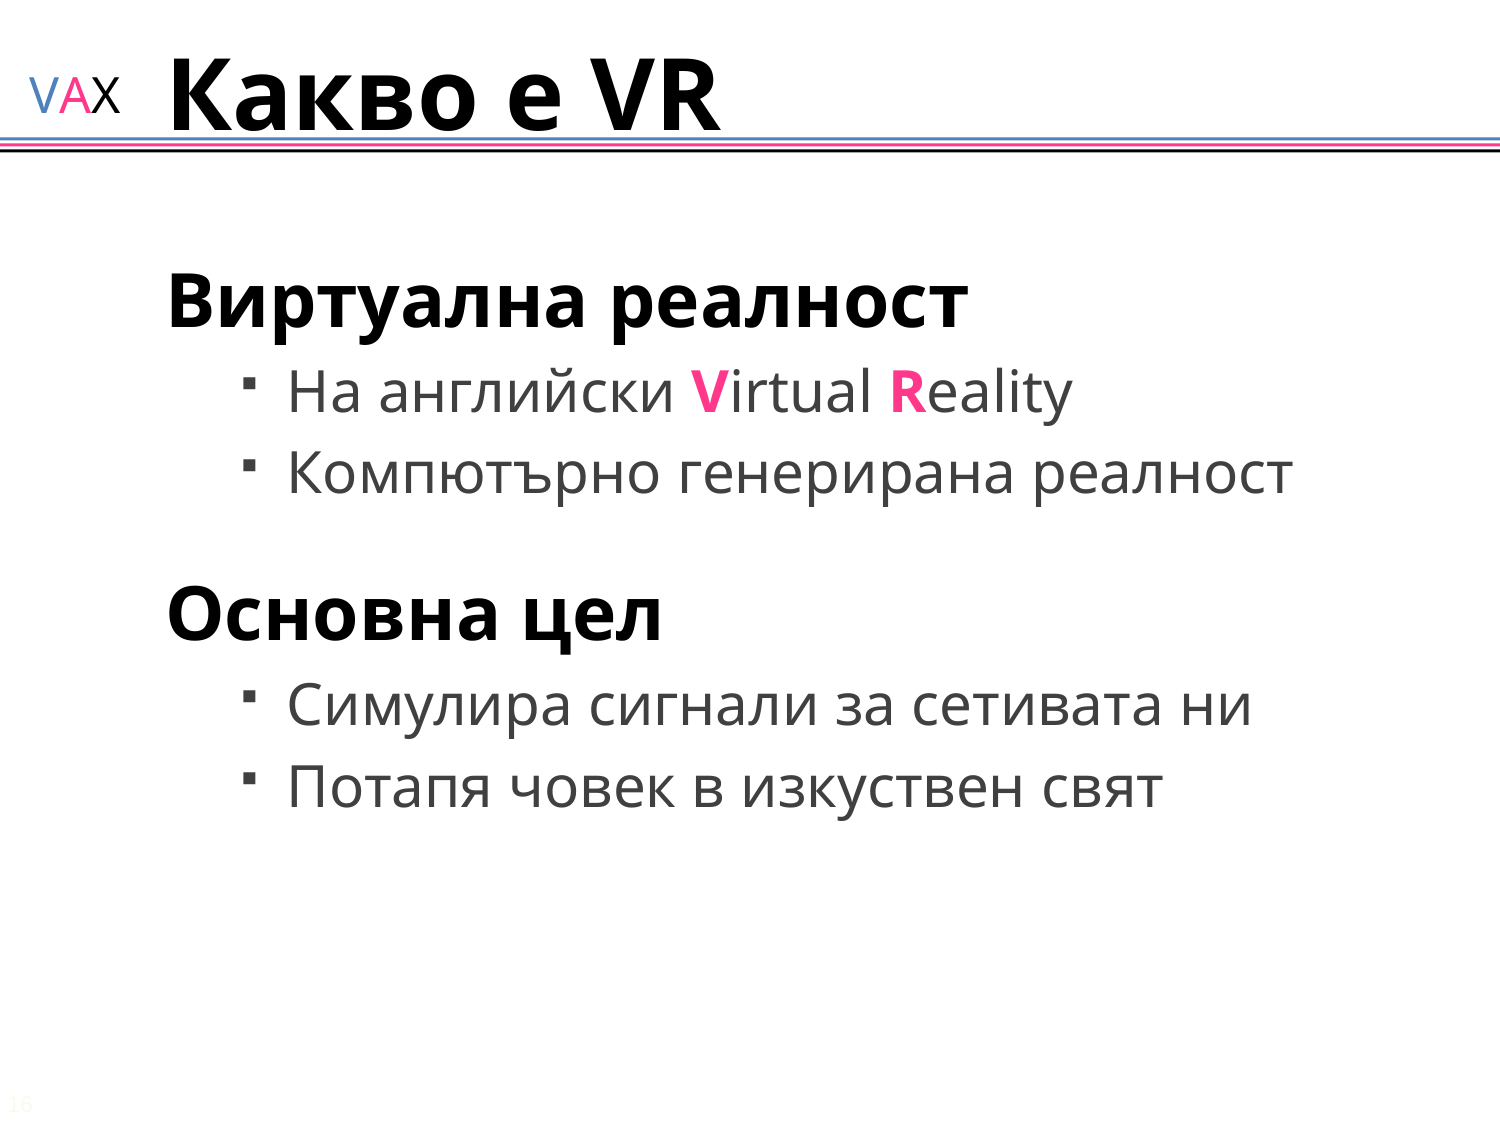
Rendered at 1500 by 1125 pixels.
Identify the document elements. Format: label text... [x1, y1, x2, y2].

list Виртуална реалност На английски Virtual Reality Компютърно генерирана реалност Основна цел Симулира сигнали за сетивата ни Потапя човек в изкуствен свят [150, 200, 1488, 1113]
title Какво е VR [0, 37, 1500, 144]
